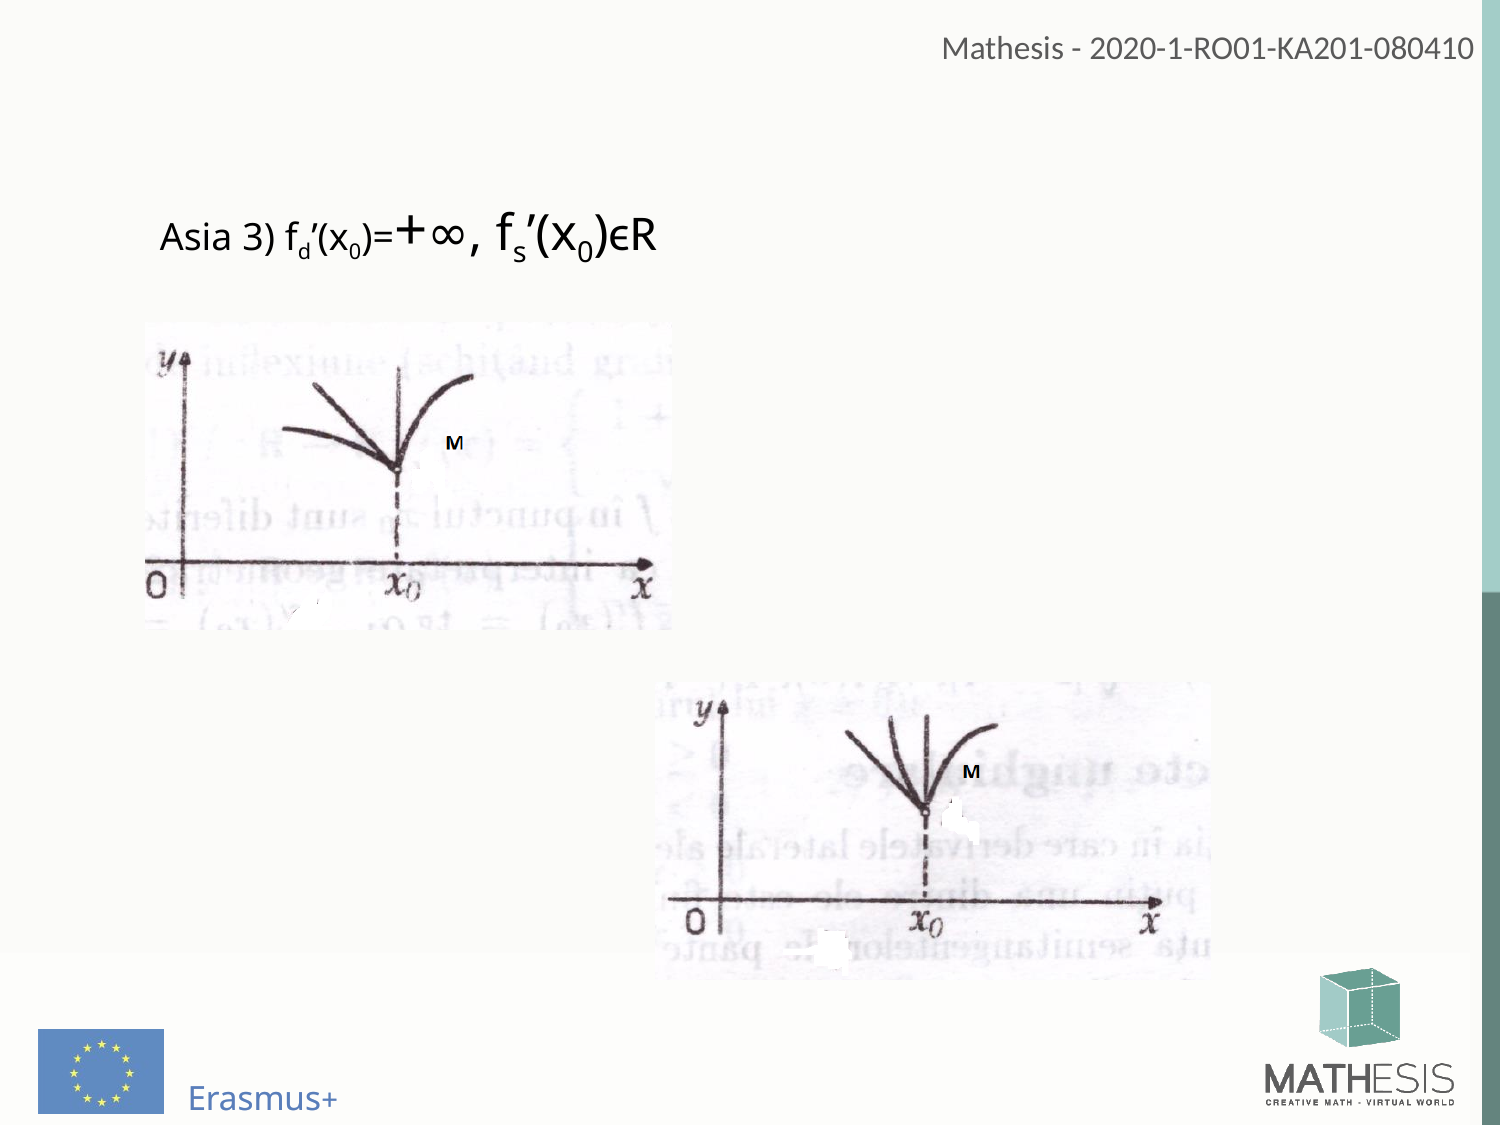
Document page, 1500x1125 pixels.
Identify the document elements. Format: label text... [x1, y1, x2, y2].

picture [144, 322, 672, 631]
picture [655, 681, 1211, 980]
text_box Asia 3) fd’(x0)=+∞, fs’(x0)ϵR [145, 184, 996, 276]
